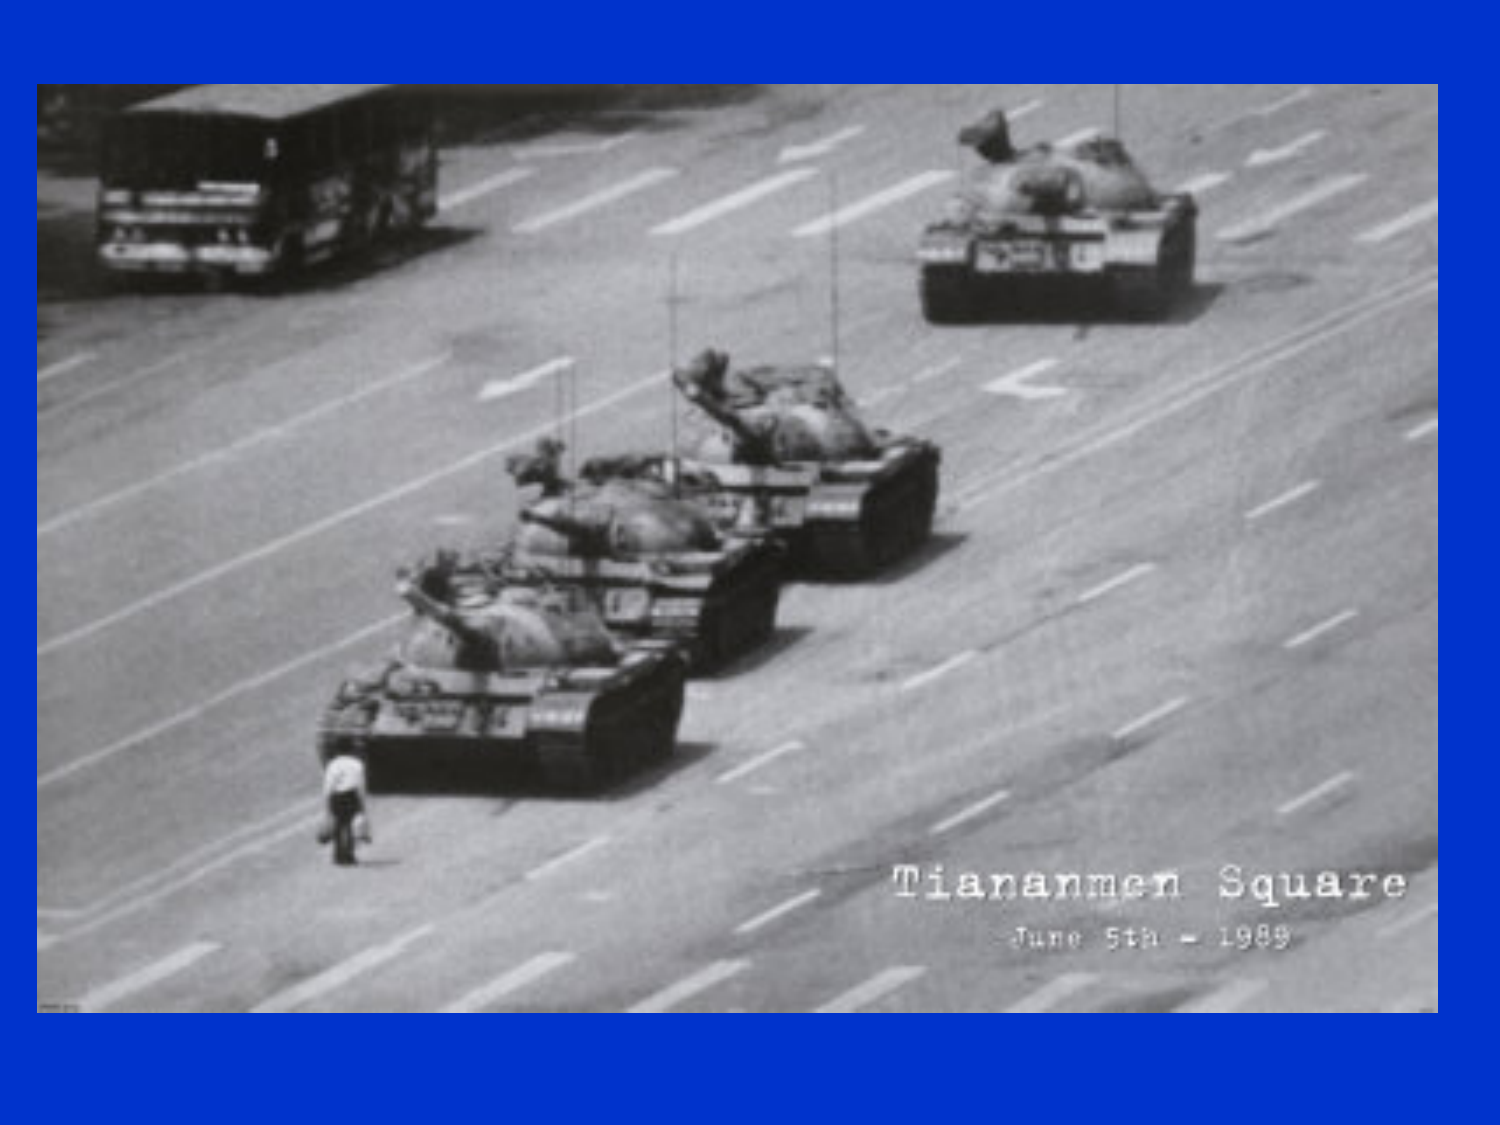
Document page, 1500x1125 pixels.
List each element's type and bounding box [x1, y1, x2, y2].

picture [37, 84, 1438, 1013]
